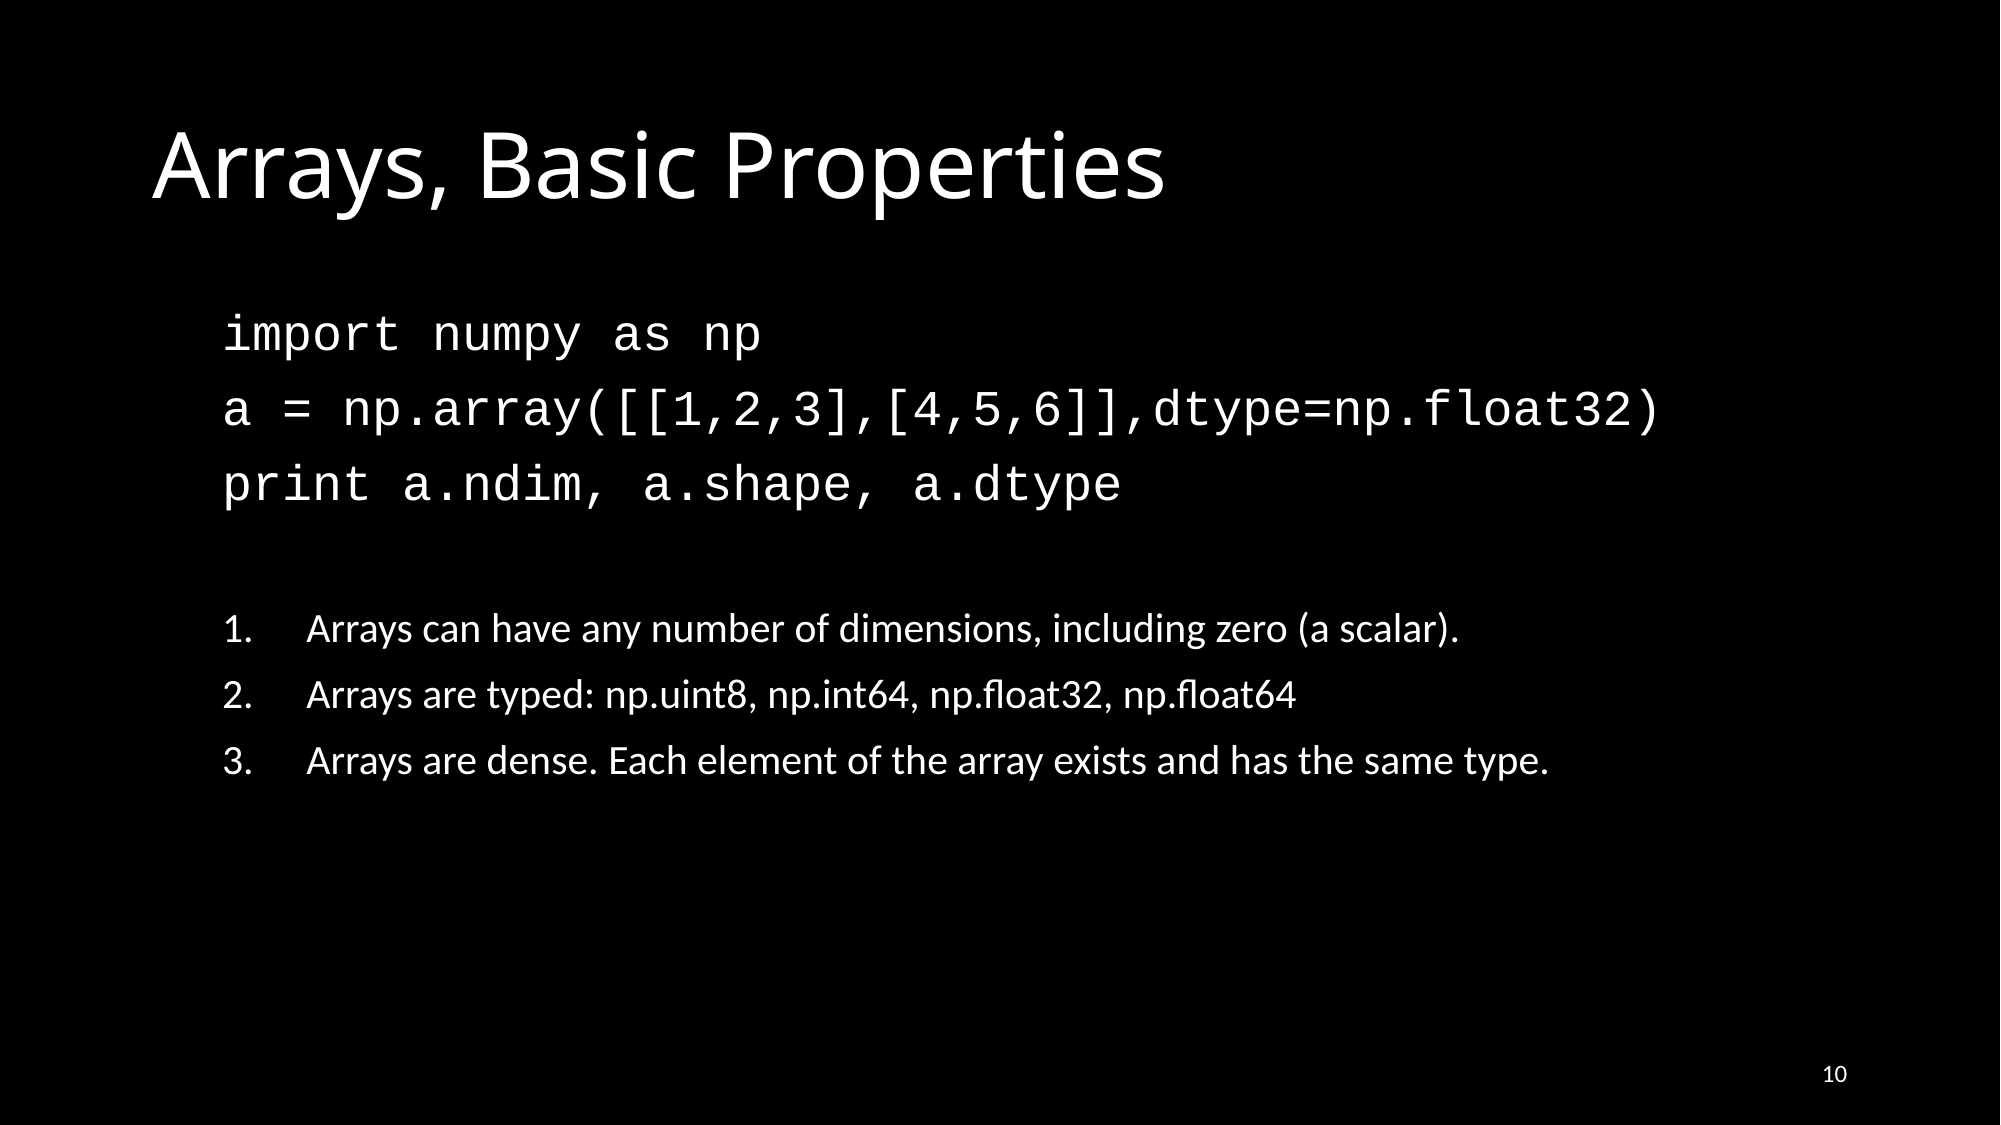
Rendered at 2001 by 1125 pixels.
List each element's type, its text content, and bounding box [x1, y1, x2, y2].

slide_number 10 [1412, 1042, 1863, 1103]
title Arrays, Basic Properties [137, 59, 1863, 278]
list import numpy as np a = np.array([[1,2,3],[4,5,6]],dtype=np.float32) print a.ndim, a.shape, a.dtype Arrays can have any number of dimensions, including zero (a scalar). Arrays are typed: np.uint8, np.int64, np.float32, np.float64 Arrays are dense. Each element of the array exists and has the same type. [206, 299, 1963, 1014]
